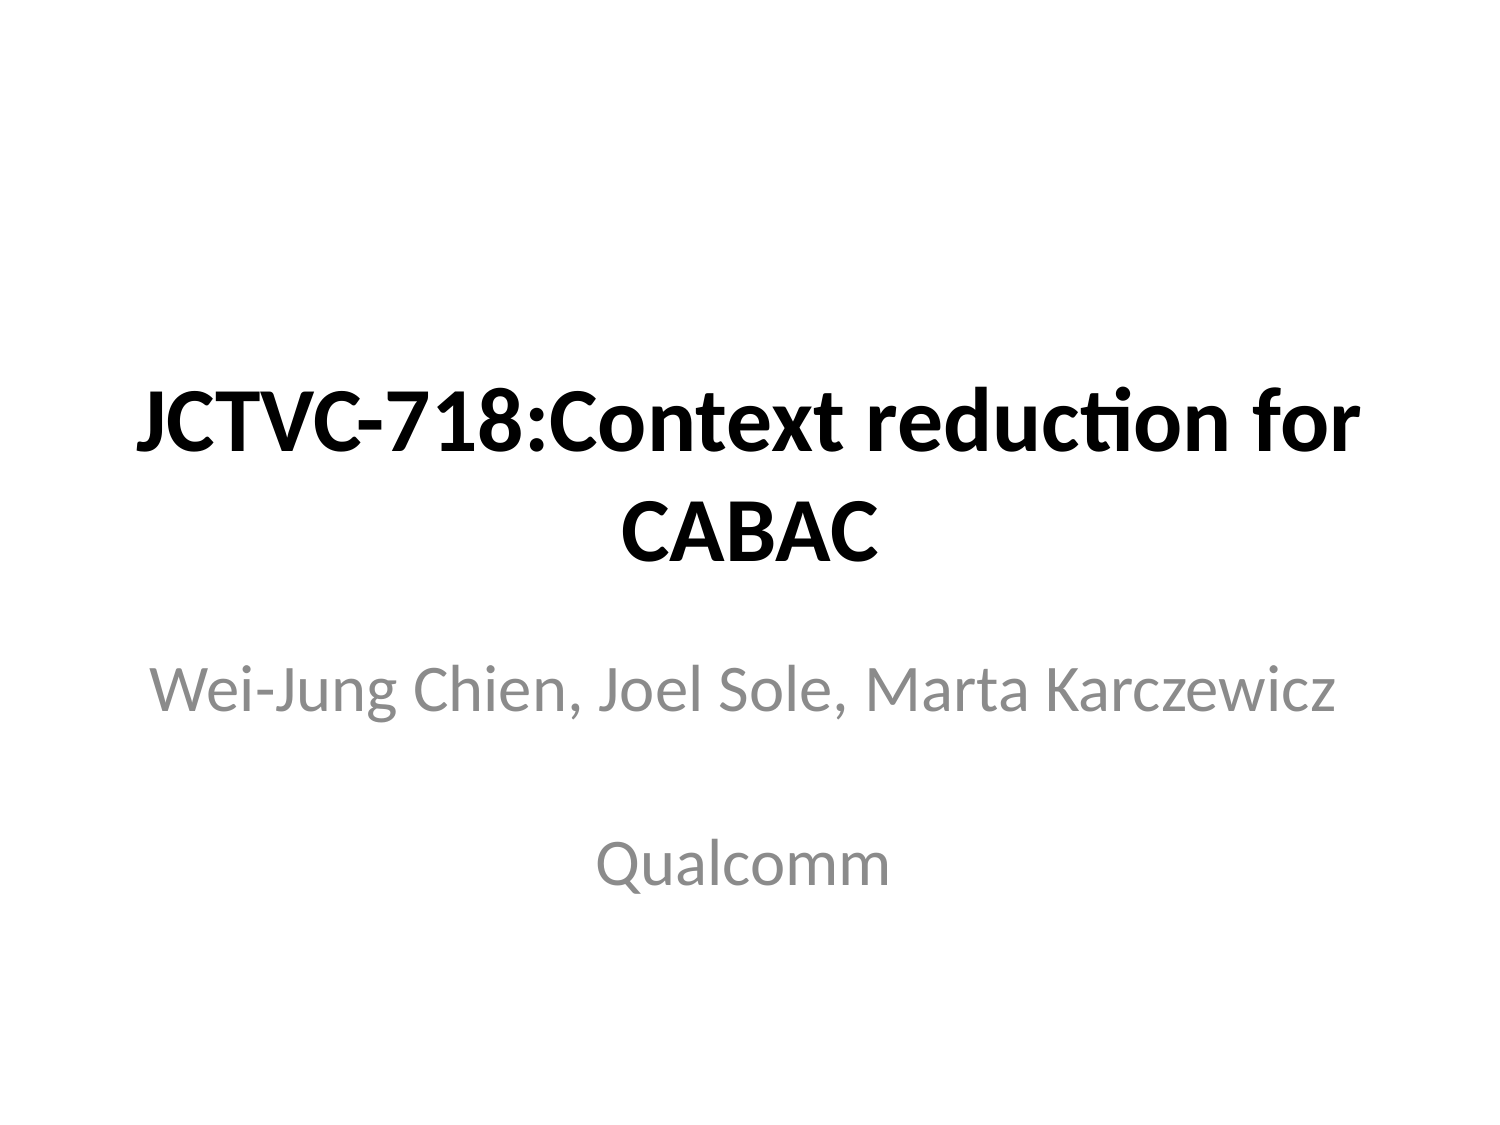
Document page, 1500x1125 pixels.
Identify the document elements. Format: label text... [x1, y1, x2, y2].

subtitle Wei-Jung Chien, Joel Sole, Marta Karczewicz Qualcomm [50, 637, 1438, 925]
title JCTVC-718:Context reduction for CABAC [112, 349, 1388, 591]
